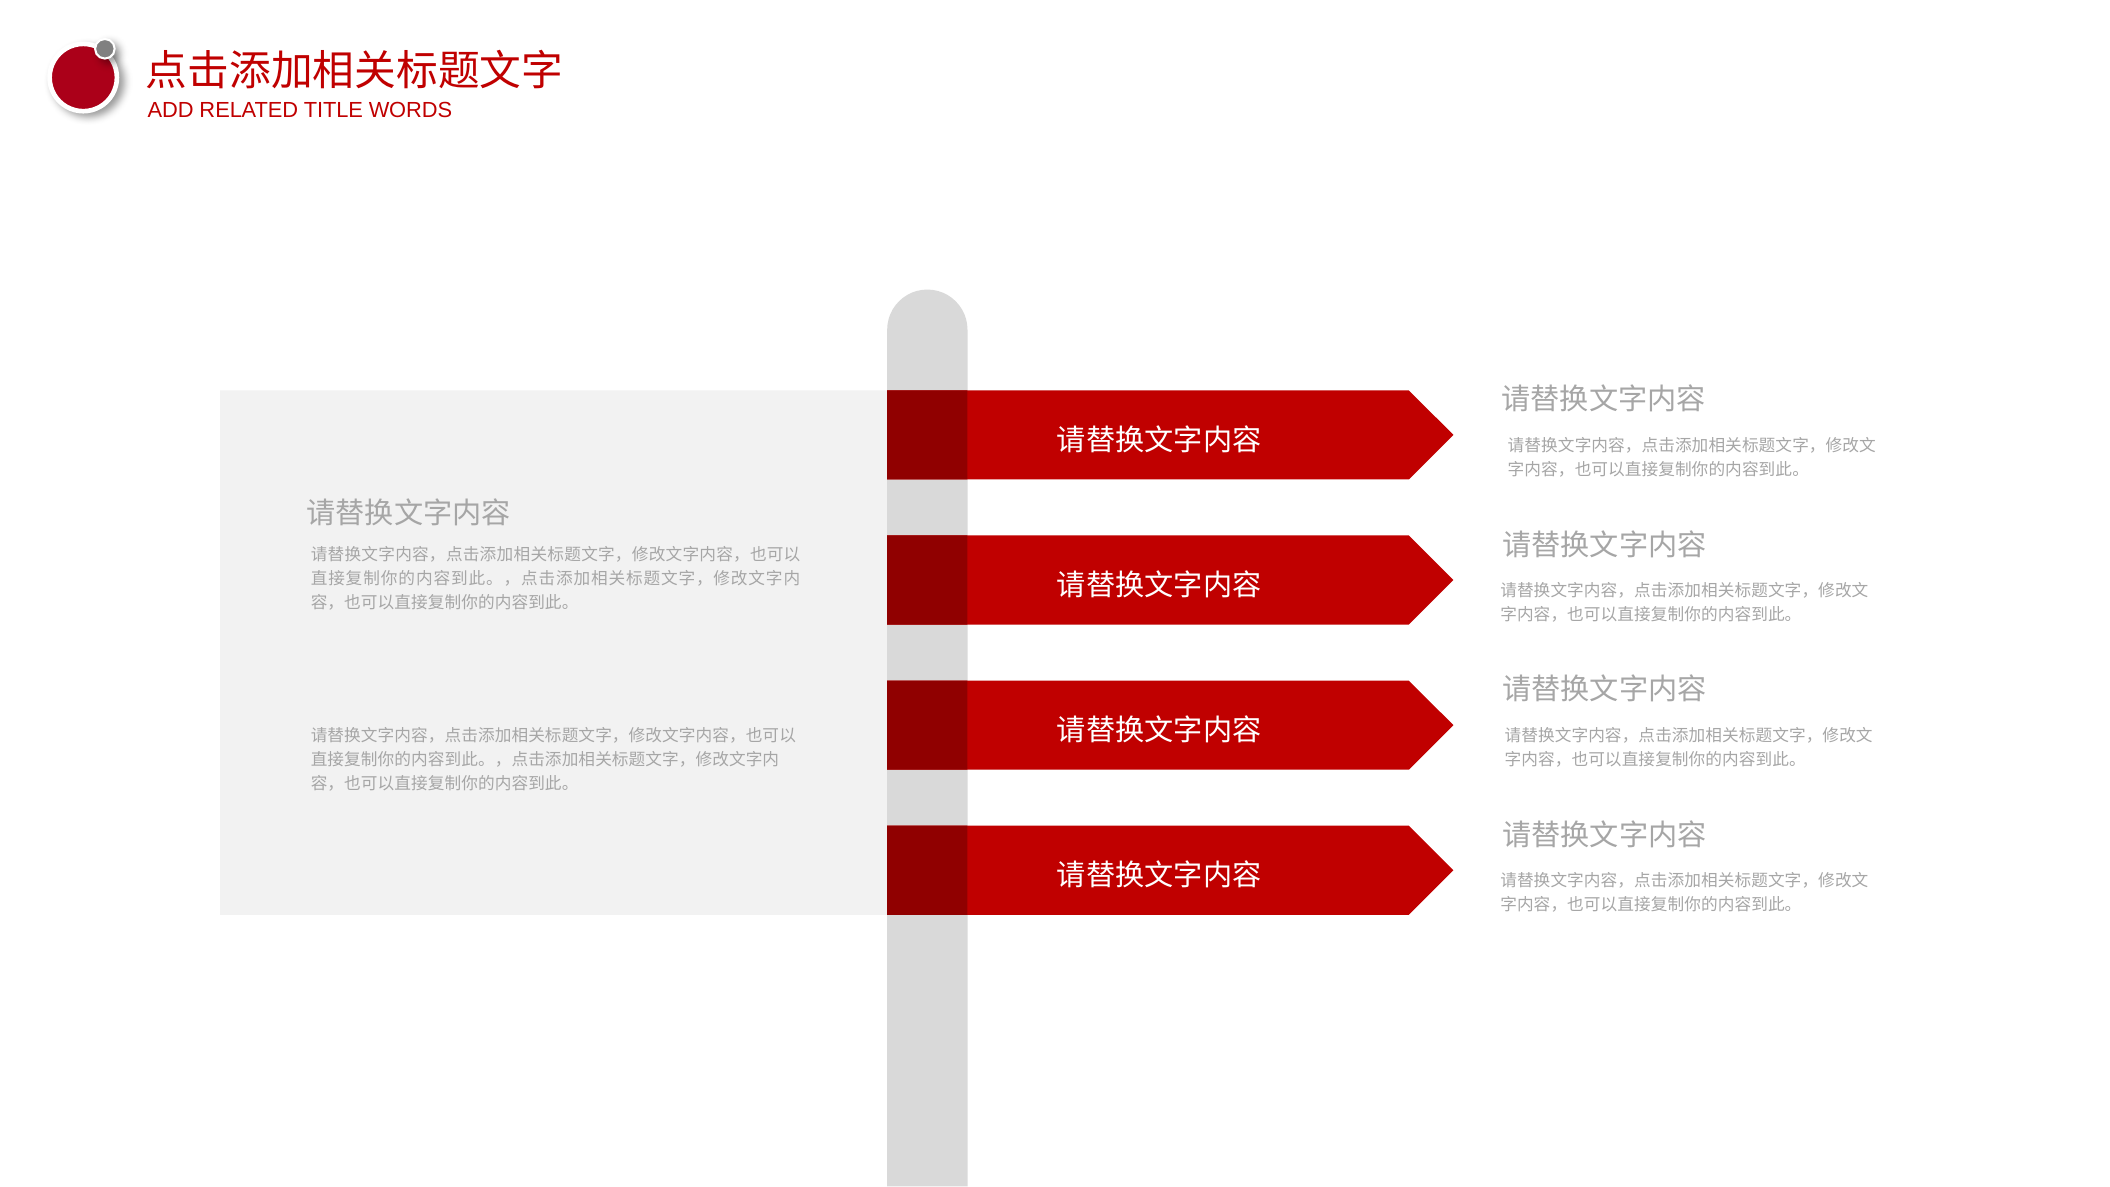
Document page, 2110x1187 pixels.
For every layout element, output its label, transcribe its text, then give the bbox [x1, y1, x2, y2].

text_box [1485, 511, 1896, 633]
text_box [48, 42, 118, 113]
text_box [887, 770, 969, 825]
text_box [886, 288, 969, 390]
text_box 点击添加相关标题文字 [145, 43, 564, 95]
text_box [887, 480, 969, 535]
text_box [1485, 366, 1903, 488]
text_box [887, 390, 1454, 480]
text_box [887, 825, 1454, 915]
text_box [1485, 801, 1896, 923]
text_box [887, 535, 1454, 625]
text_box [1485, 656, 1900, 778]
text_box [94, 37, 116, 60]
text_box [220, 390, 887, 915]
text_box [887, 625, 969, 680]
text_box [887, 680, 1454, 770]
text_box [886, 915, 969, 1187]
text_box ADD RELATED TITLE WORDS [147, 96, 453, 123]
